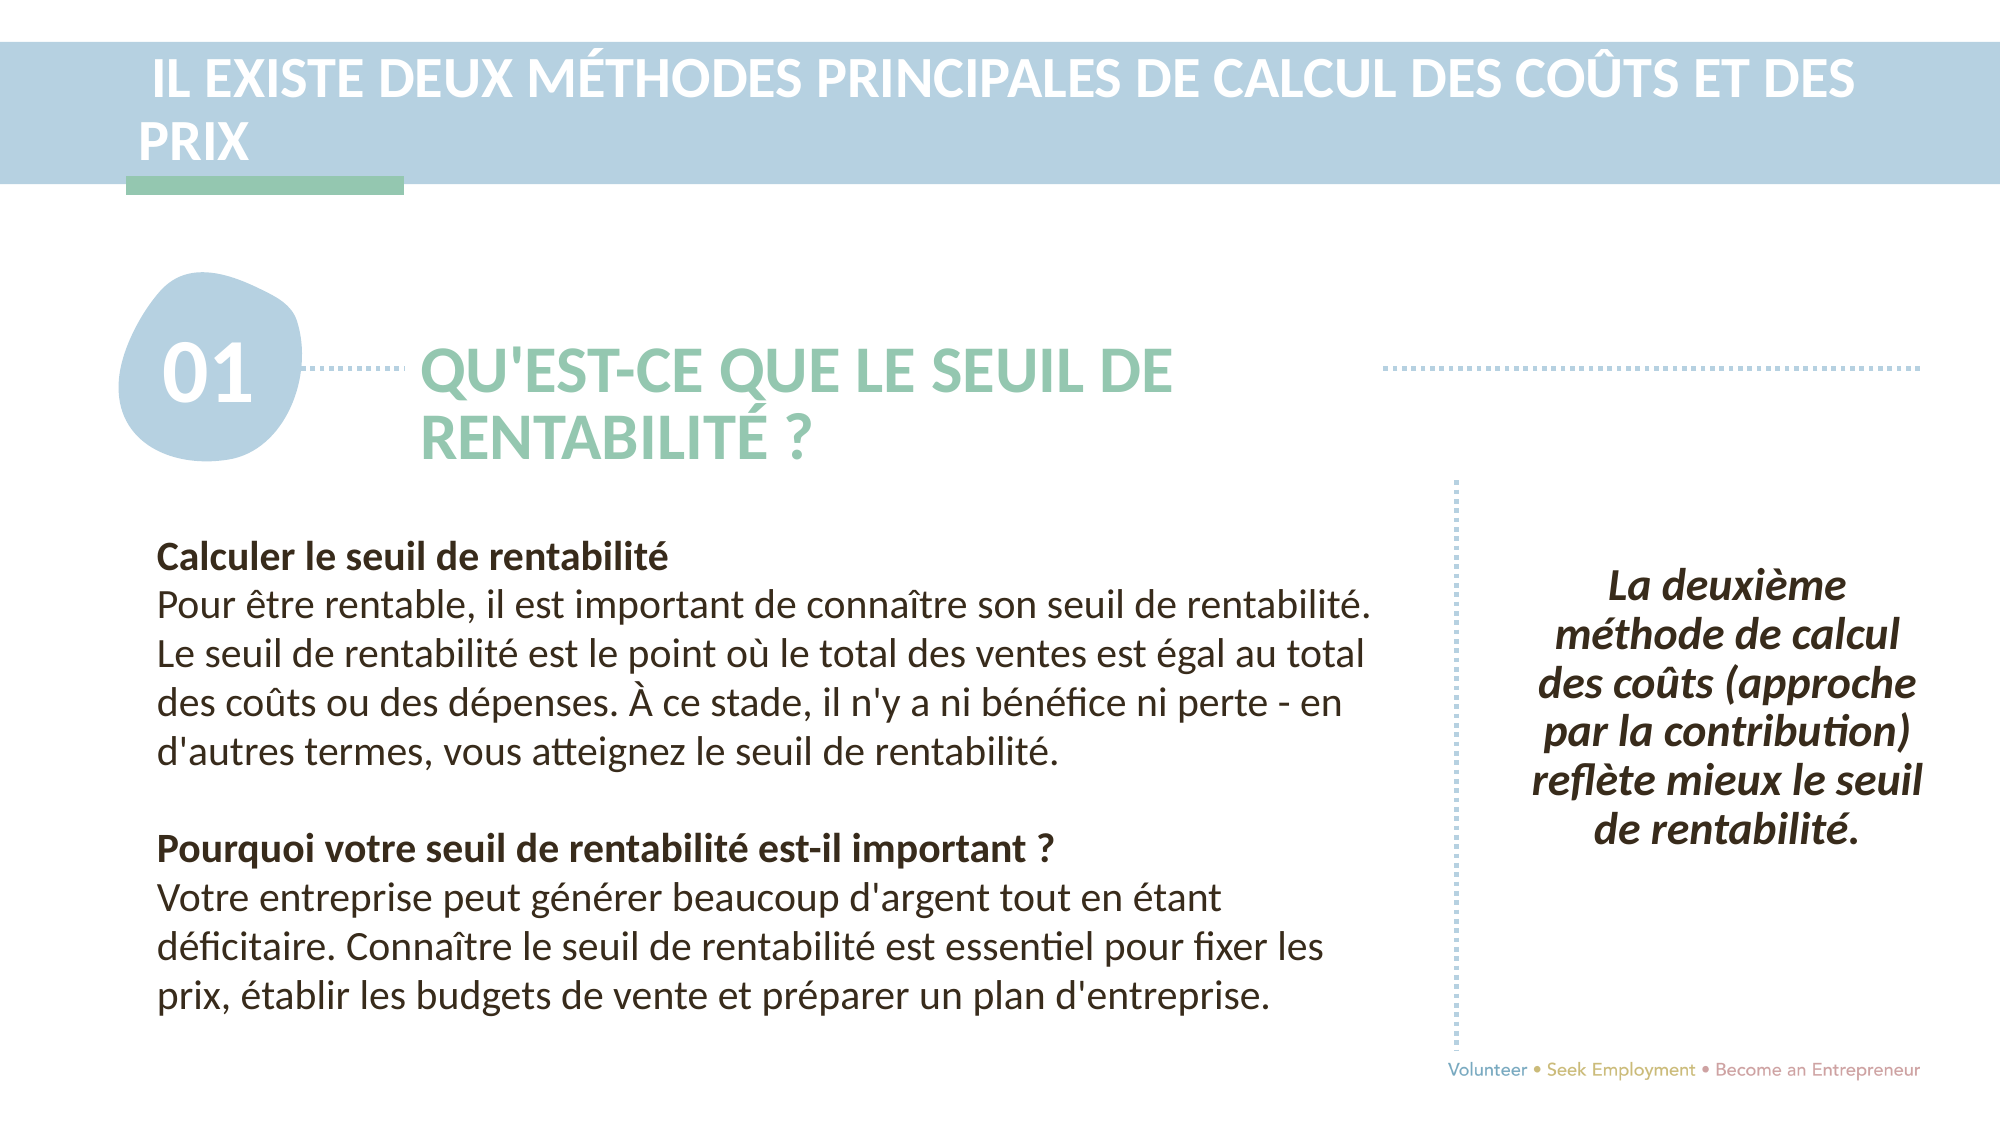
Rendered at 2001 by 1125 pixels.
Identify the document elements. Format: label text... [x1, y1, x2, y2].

list IL EXISTE DEUX MÉTHODES PRINCIPALES DE CALCUL DES COÛTS ET DES PRIX [123, 51, 1913, 170]
text_box Calculer le seuil de rentabilité Pour être rentable, il est important de connaître son seuil de rentabilité. Le seuil de rentabilité est le point où le total des ventes est égal au total des coûts ou des dépenses. À ce stade, il n'y a ni bénéfice ni perte - en d'autres termes, vous atteignez le seuil de rentabilité. Pourquoi votre seuil de rentabilité est-il important ? Votre entreprise peut générer beaucoup d'argent tout en étant déficitaire. Connaître le seuil de rentabilité est essentiel pour fixer les prix, établir les budgets de vente et préparer un plan d'entreprise. [141, 522, 1399, 1067]
text_box QU'EST-CE QUE LE SEUIL DE RENTABILITÉ ? [405, 330, 1382, 368]
text_box La deuxième méthode de calcul des coûts (approche par la contribution) reflète mieux le seuil de rentabilité. [1514, 553, 1941, 1098]
picture [1418, 1046, 1971, 1103]
text_box QU'EST-CE QUE LE SEUIL DE RENTABILITÉ ? [405, 369, 1382, 403]
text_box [118, 272, 302, 517]
